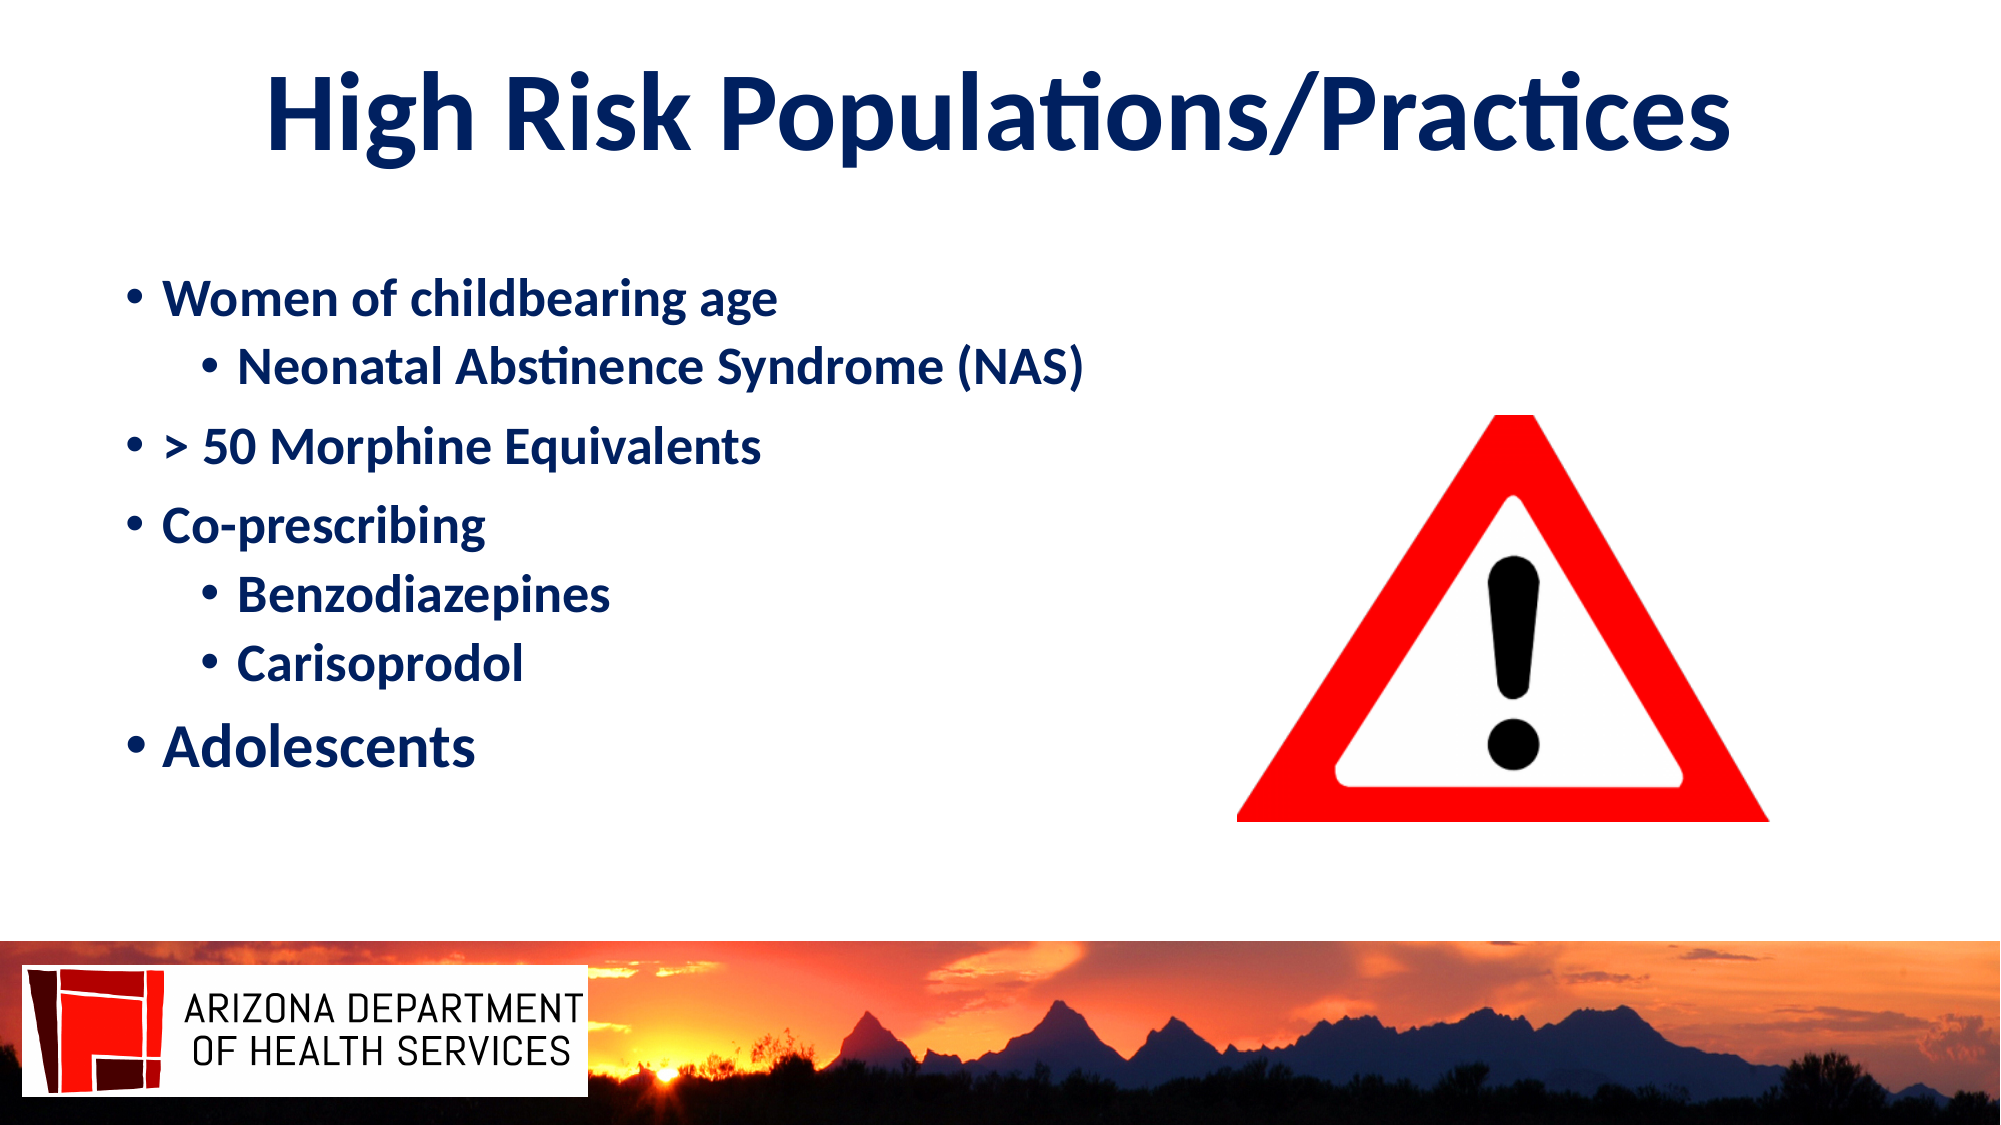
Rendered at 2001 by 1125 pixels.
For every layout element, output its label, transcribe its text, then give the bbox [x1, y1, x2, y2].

title High Risk Populations/Practices [137, 5, 1863, 223]
list Women of childbearing age Neonatal Abstinence Syndrome (NAS) > 50 Morphine Equivalents Co-prescribing Benzodiazepines Carisoprodol Adolescents [110, 261, 1836, 901]
picture [1237, 415, 1771, 822]
picture [0, 941, 2000, 1125]
